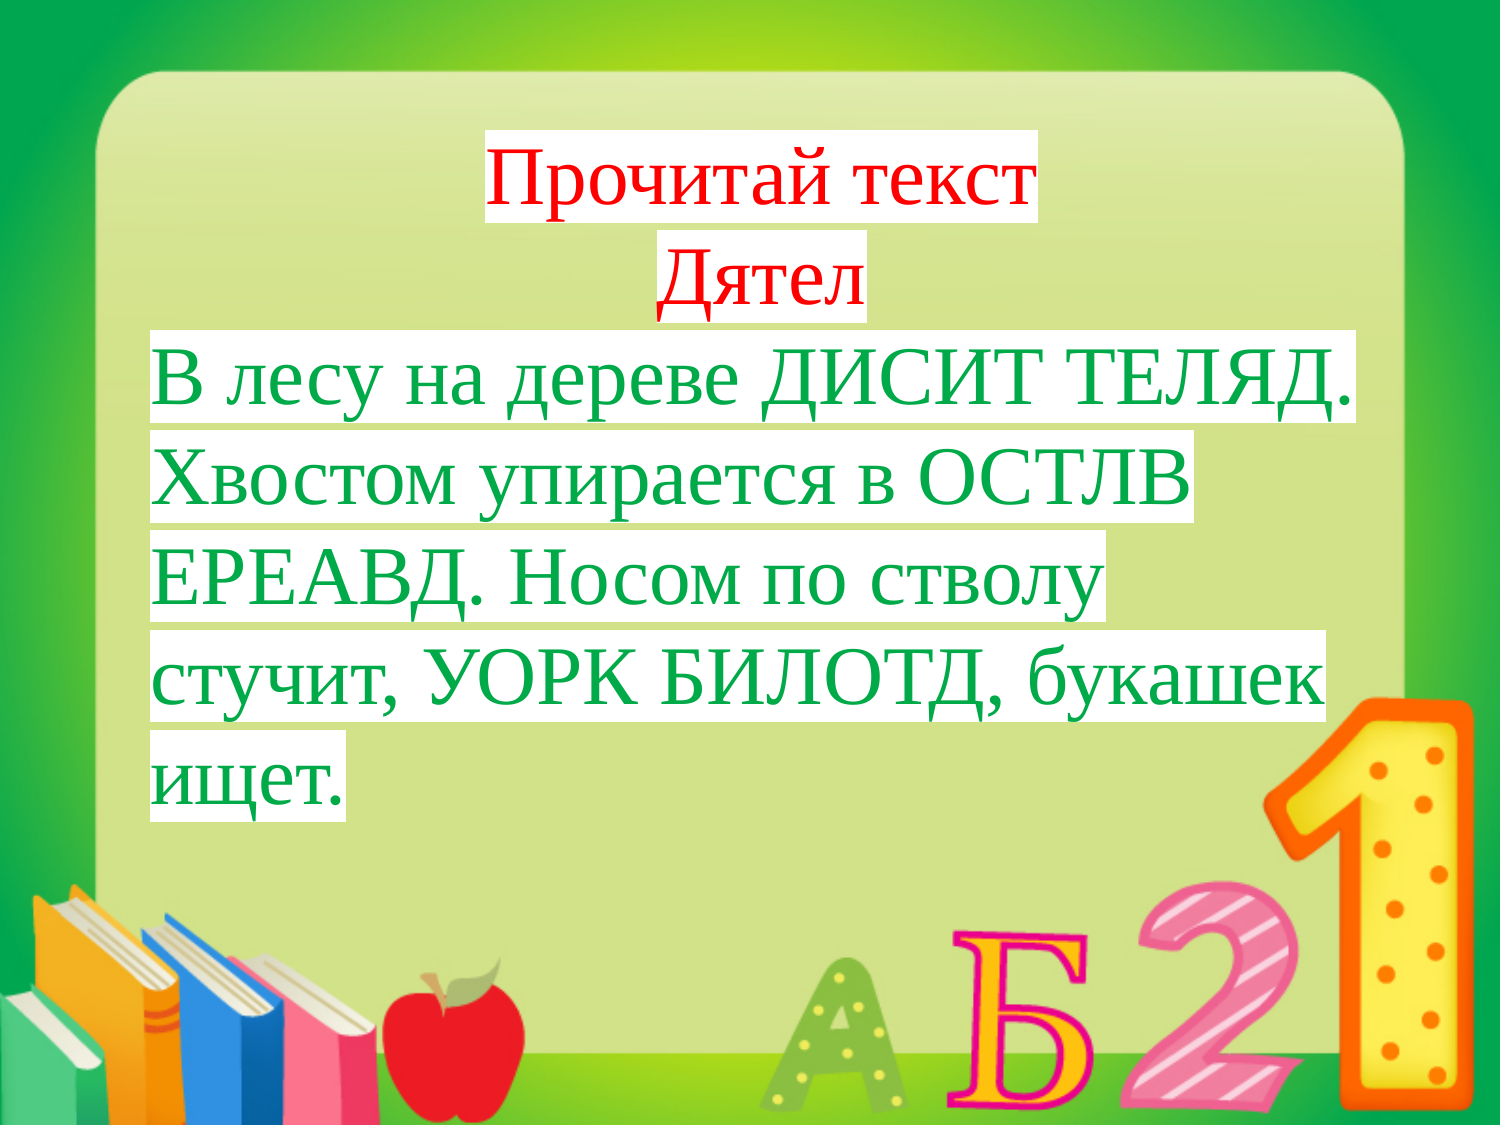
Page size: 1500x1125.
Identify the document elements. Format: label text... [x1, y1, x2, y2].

text_box Прочитай текст Дятел В лесу на дереве ДИСИТ ТЕЛЯД. Хвостом упирается в ОСТЛВ ЕРЕАВД. Носом по стволу стучит, УОРК БИЛОТД, букашек ищет. [135, 113, 1388, 829]
picture [0, 0, 1500, 1125]
